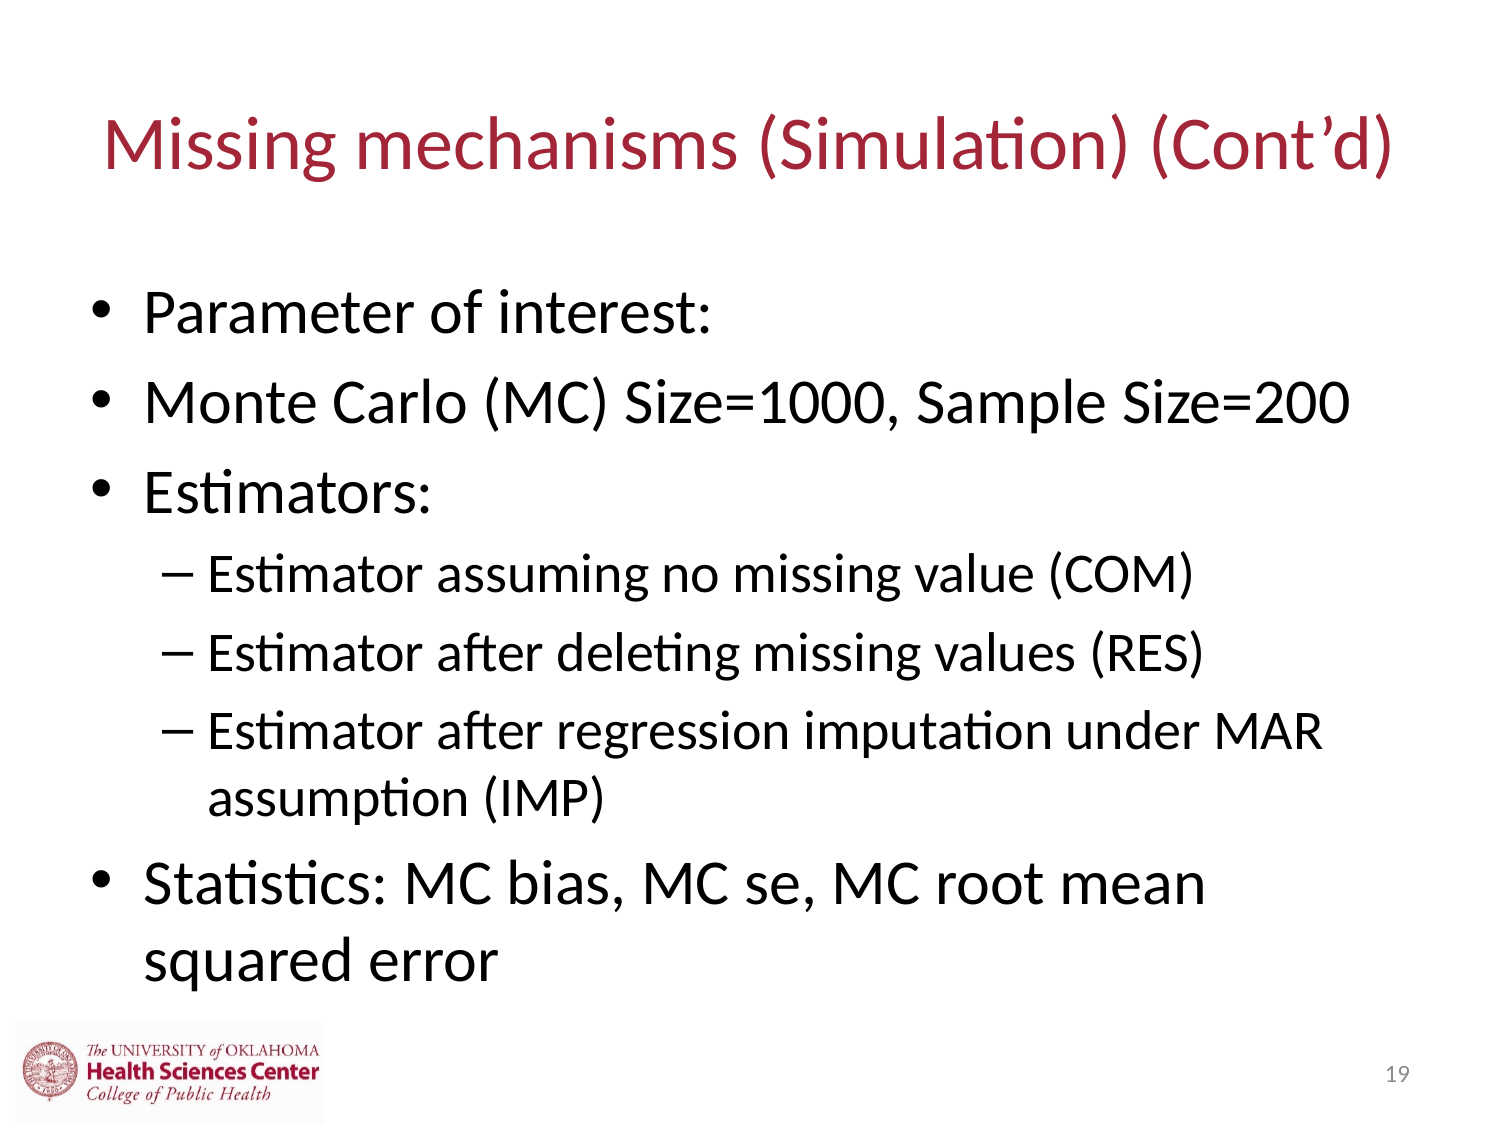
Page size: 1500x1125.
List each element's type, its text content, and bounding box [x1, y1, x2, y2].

title Missing mechanisms (Simulation) (Cont’d) [75, 45, 1425, 233]
slide_number 19 [1074, 1042, 1425, 1103]
picture [15, 1022, 325, 1125]
